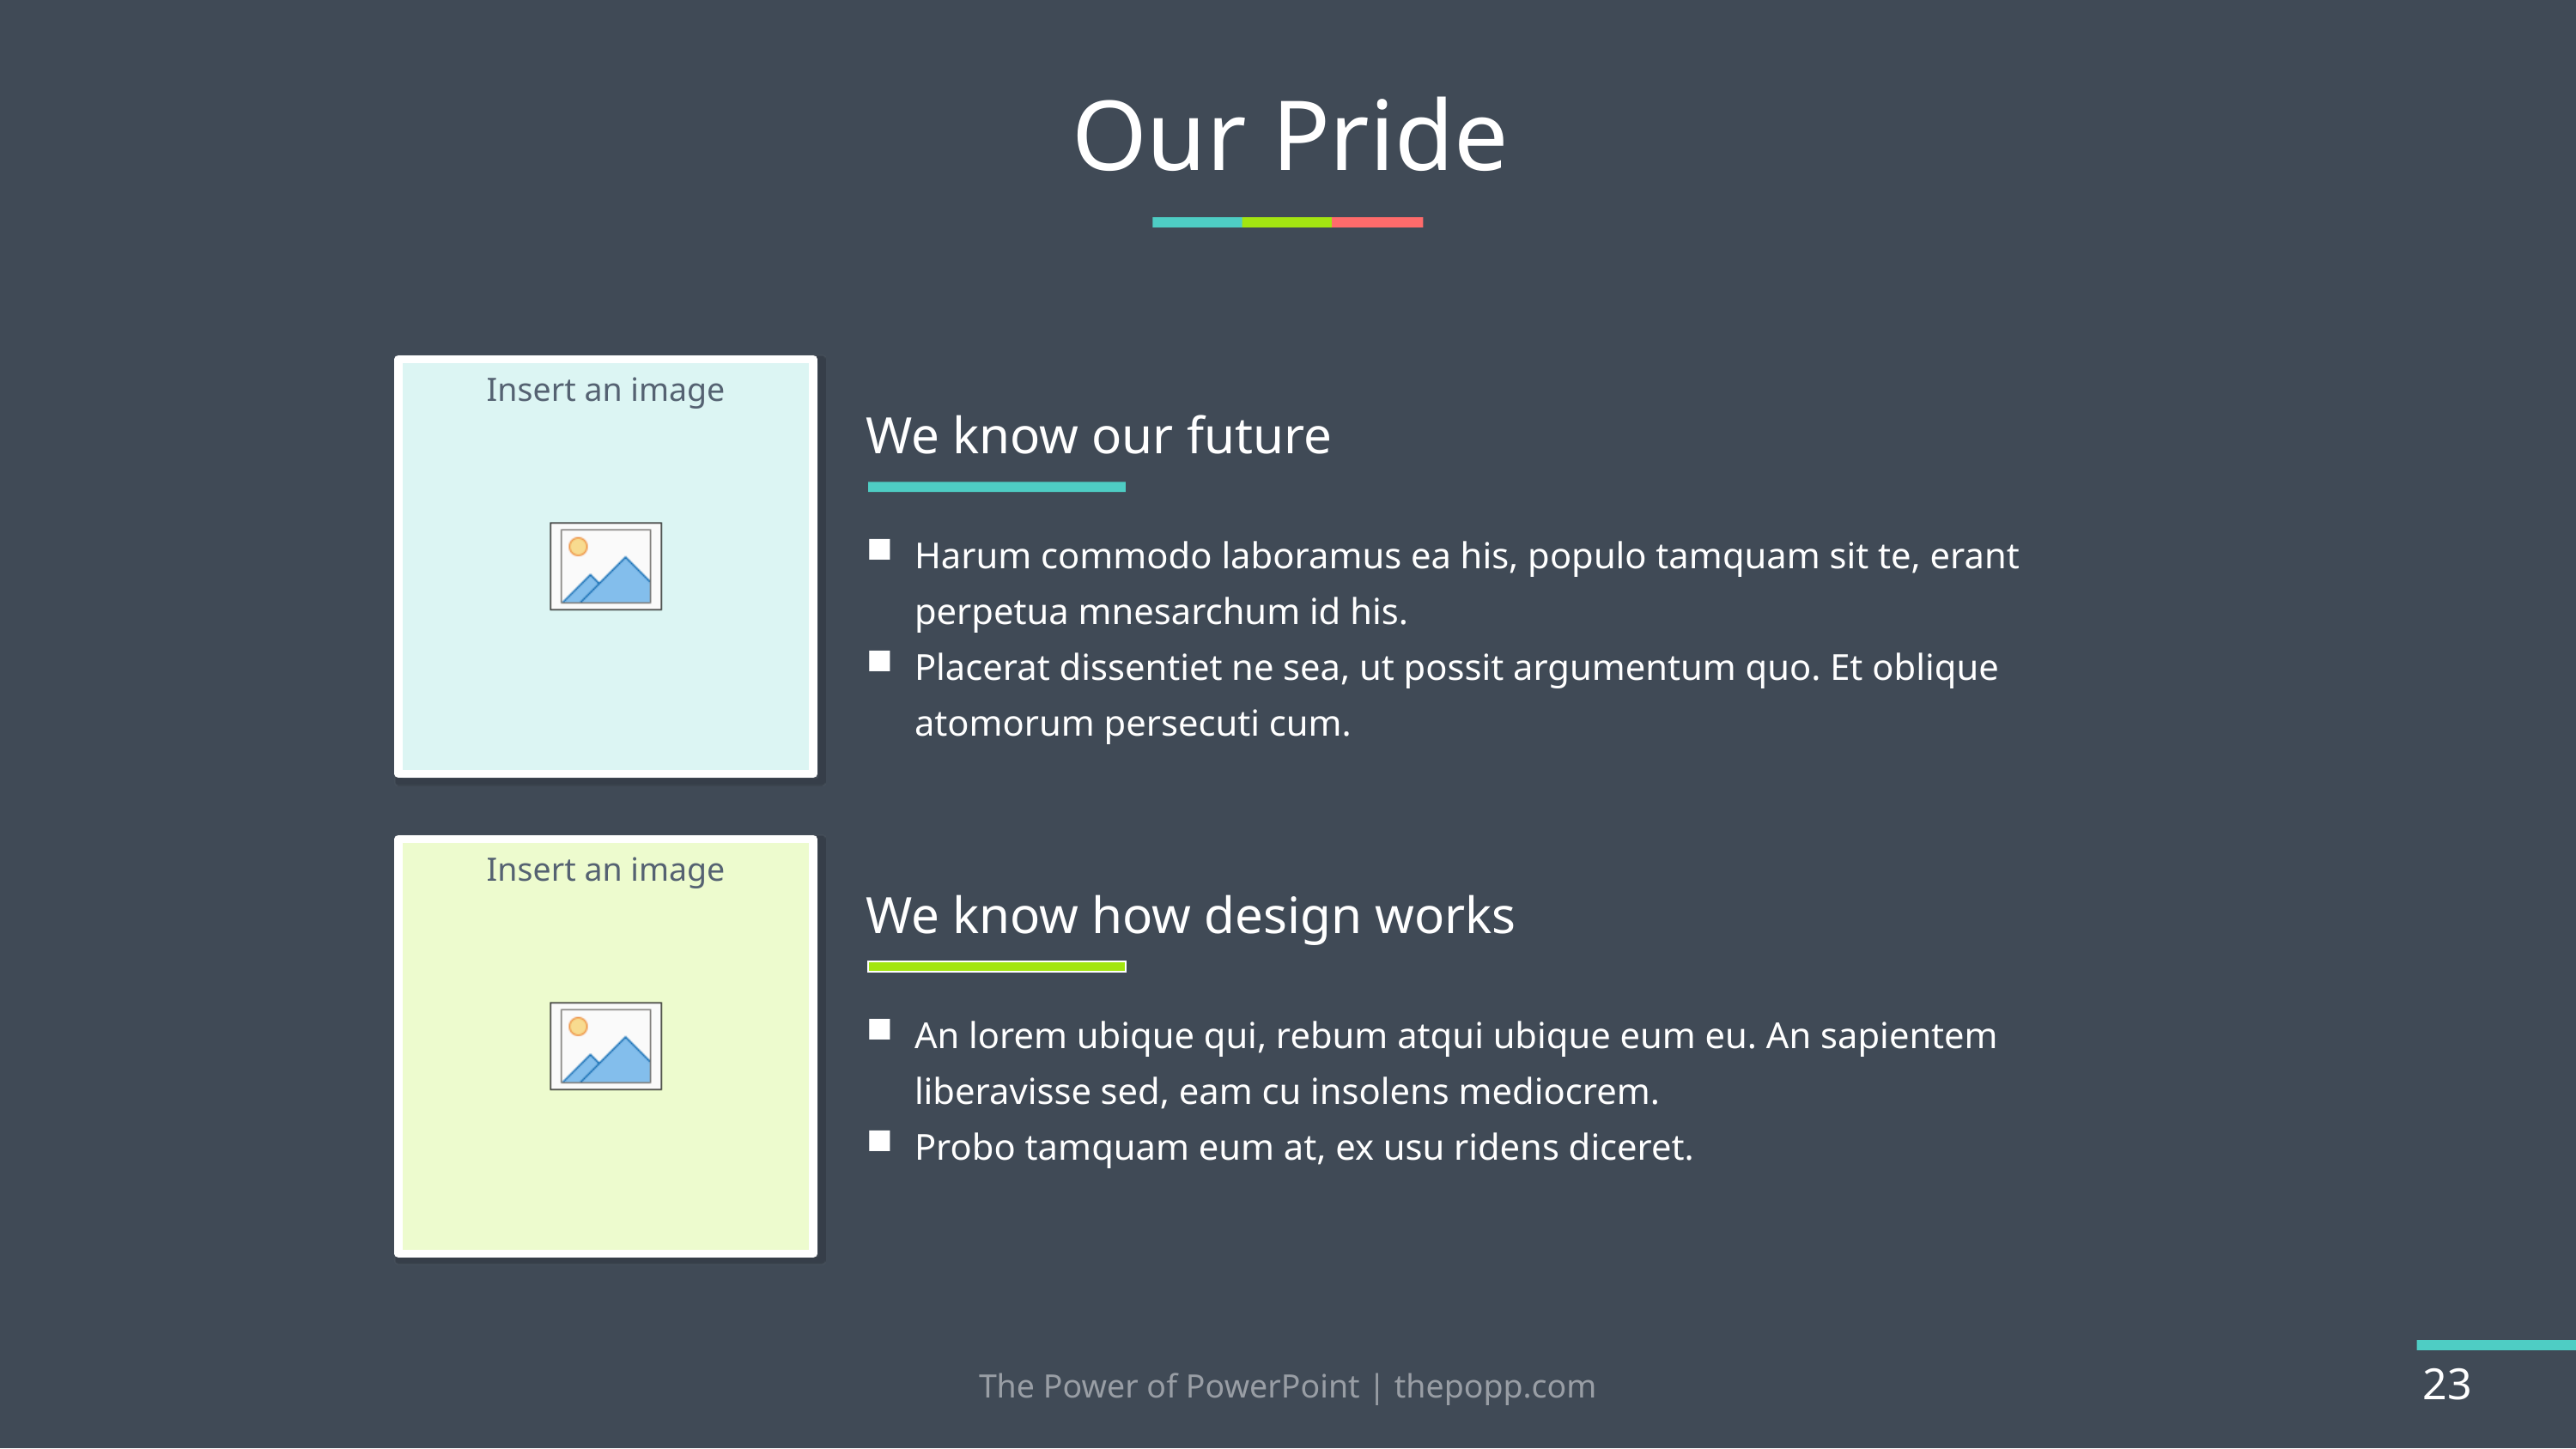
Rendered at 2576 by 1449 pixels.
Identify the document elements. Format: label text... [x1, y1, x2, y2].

picture [402, 363, 810, 770]
slide_number 23 [2409, 1351, 2576, 1421]
list An lorem ubique qui, rebum atqui ubique eum eu. An sapientem liberavisse sed, eam cu insolens mediocrem. Probo tamquam eum at, ex usu ridens diceret. [853, 993, 2104, 1235]
footer The Power of PowerPoint | thepopp.com [853, 1349, 1723, 1427]
list Harum commodo laboramus ea his, populo tamquam sit te, erant perpetua mnesarchum id his. Placerat dissentiet ne sea, ut possit argumentum quo. Et oblique atomorum persecuti cum. [853, 513, 2104, 755]
list We know how design works [853, 860, 2104, 967]
title Our Pride [69, 49, 2512, 230]
picture [402, 842, 810, 1250]
list We know our future [853, 380, 2104, 487]
